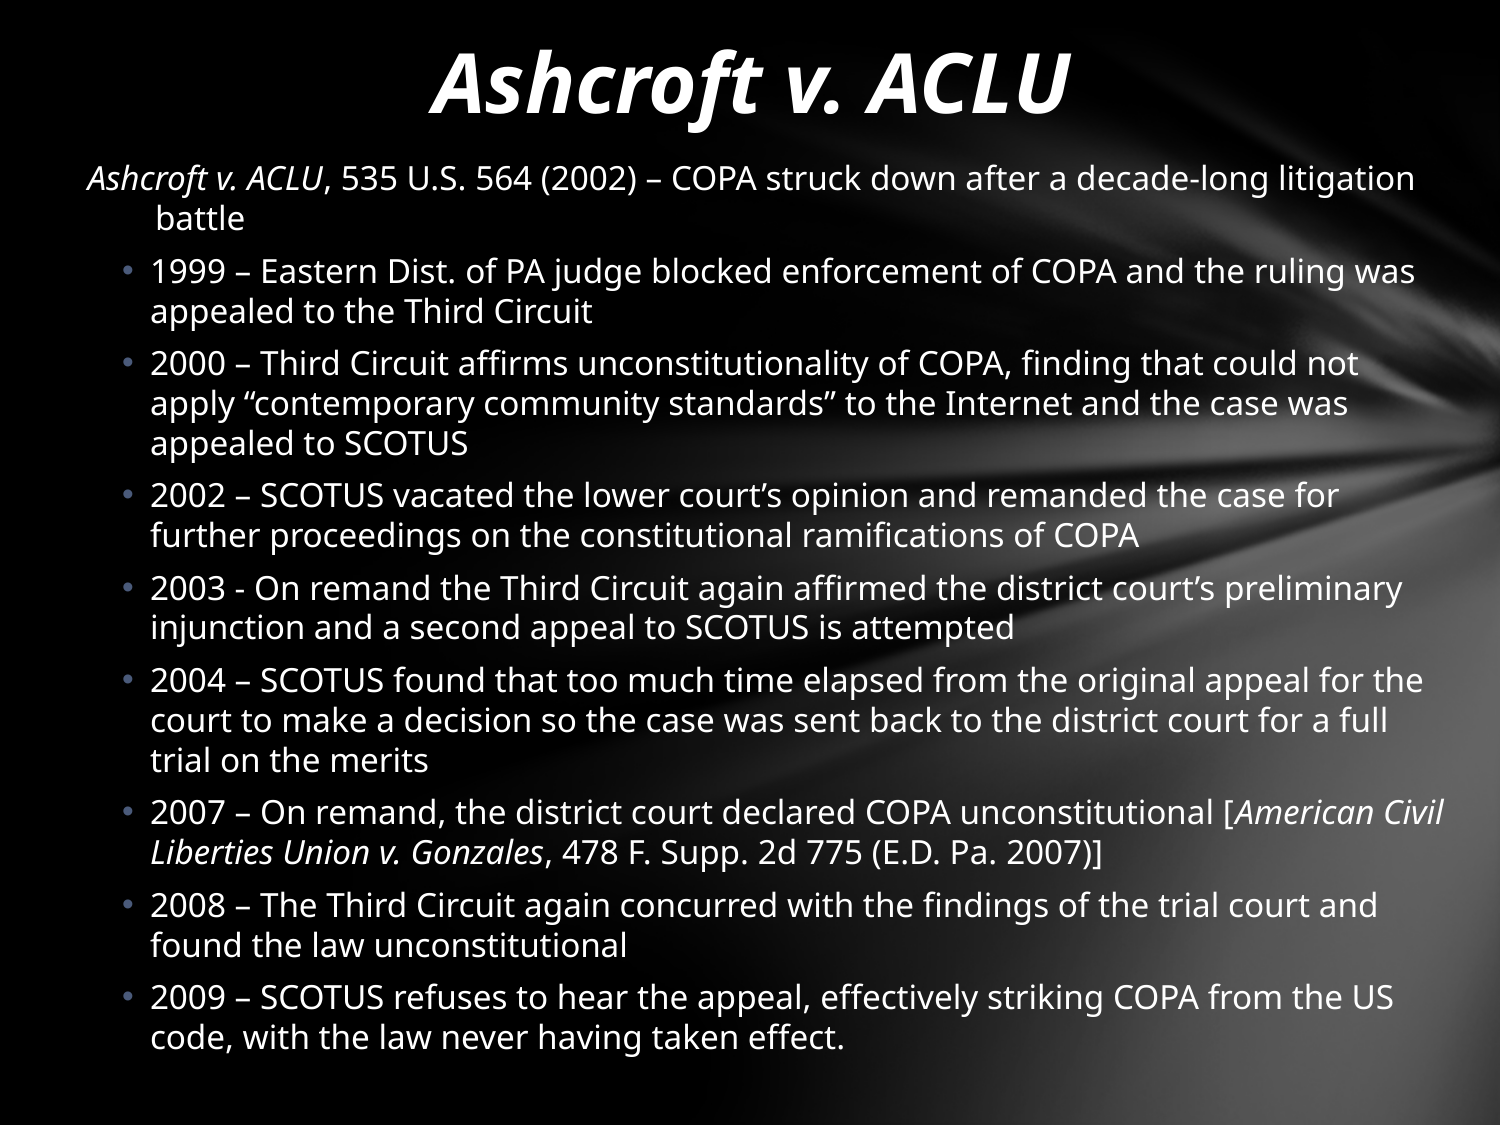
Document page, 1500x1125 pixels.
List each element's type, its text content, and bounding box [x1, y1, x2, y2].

list Ashcroft v. ACLU, 535 U.S. 564 (2002) – COPA struck down after a decade-long litigation battle 1999 – Eastern Dist. of PA judge blocked enforcement of COPA and the ruling was appealed to the Third Circuit 2000 – Third Circuit affirms unconstitutionality of COPA, finding that could not apply “contemporary community standards” to the Internet and the case was appealed to SCOTUS 2002 – SCOTUS vacated the lower court’s opinion and remanded the case for further proceedings on the constitutional ramifications of COPA 2003 - On remand the Third Circuit again affirmed the district court’s preliminary injunction and a second appeal to SCOTUS is attempted 2004 – SCOTUS found that too much time elapsed from the original appeal for the court to make a decision so the case was sent back to the district court for a full trial on the merits 2007 – On remand, the district court declared COPA unconstitutional [American Civil Liberties Union v. Gonzales, 478 F. Supp. 2d 775 (E.D. Pa. 2007)] 2008 – The Third Circuit again concurred with the findings of the trial court and found the law unconstitutional 2009 – SCOTUS refuses to hear the appeal, effectively striking COPA from the US code, with the law never having taken effect. [50, 149, 1468, 1000]
title Ashcroft v. ACLU [62, 12, 1443, 138]
